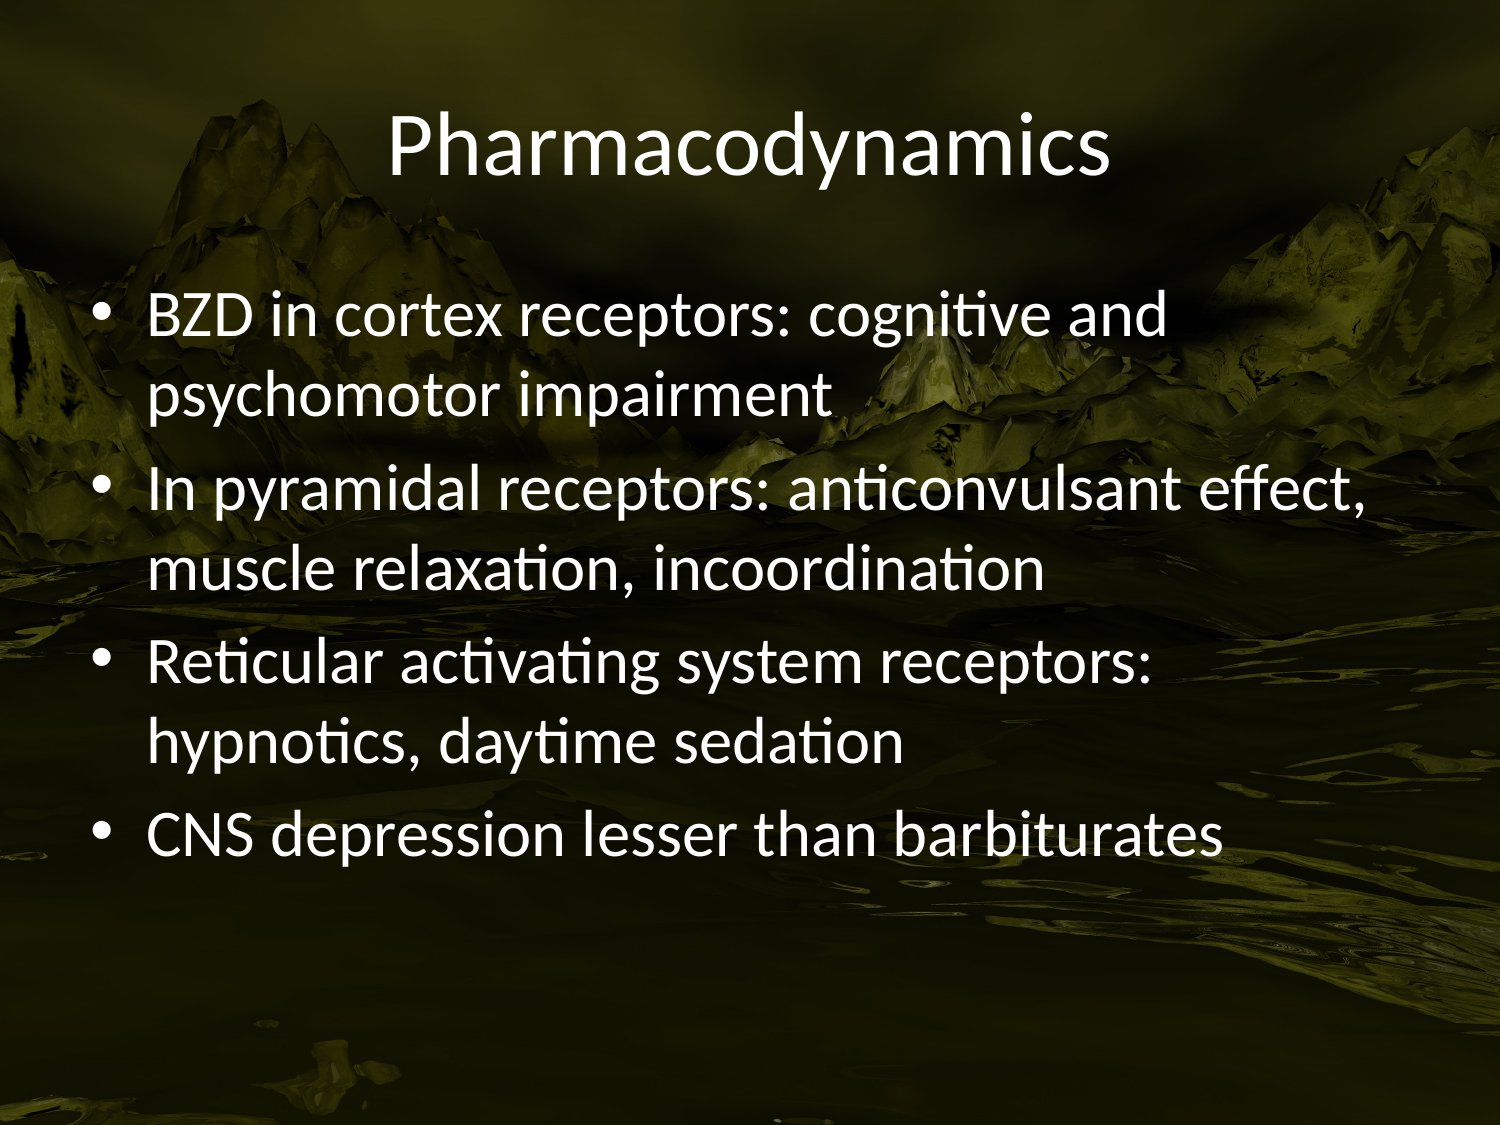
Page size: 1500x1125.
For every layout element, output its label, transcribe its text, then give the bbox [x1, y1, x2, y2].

list BZD in cortex receptors: cognitive and psychomotor impairment In pyramidal receptors: anticonvulsant effect, muscle relaxation, incoordination Reticular activating system receptors: hypnotics, daytime sedation CNS depression lesser than barbiturates [75, 262, 1425, 1005]
title Pharmacodynamics [75, 45, 1425, 233]
picture [0, 0, 1500, 1125]
